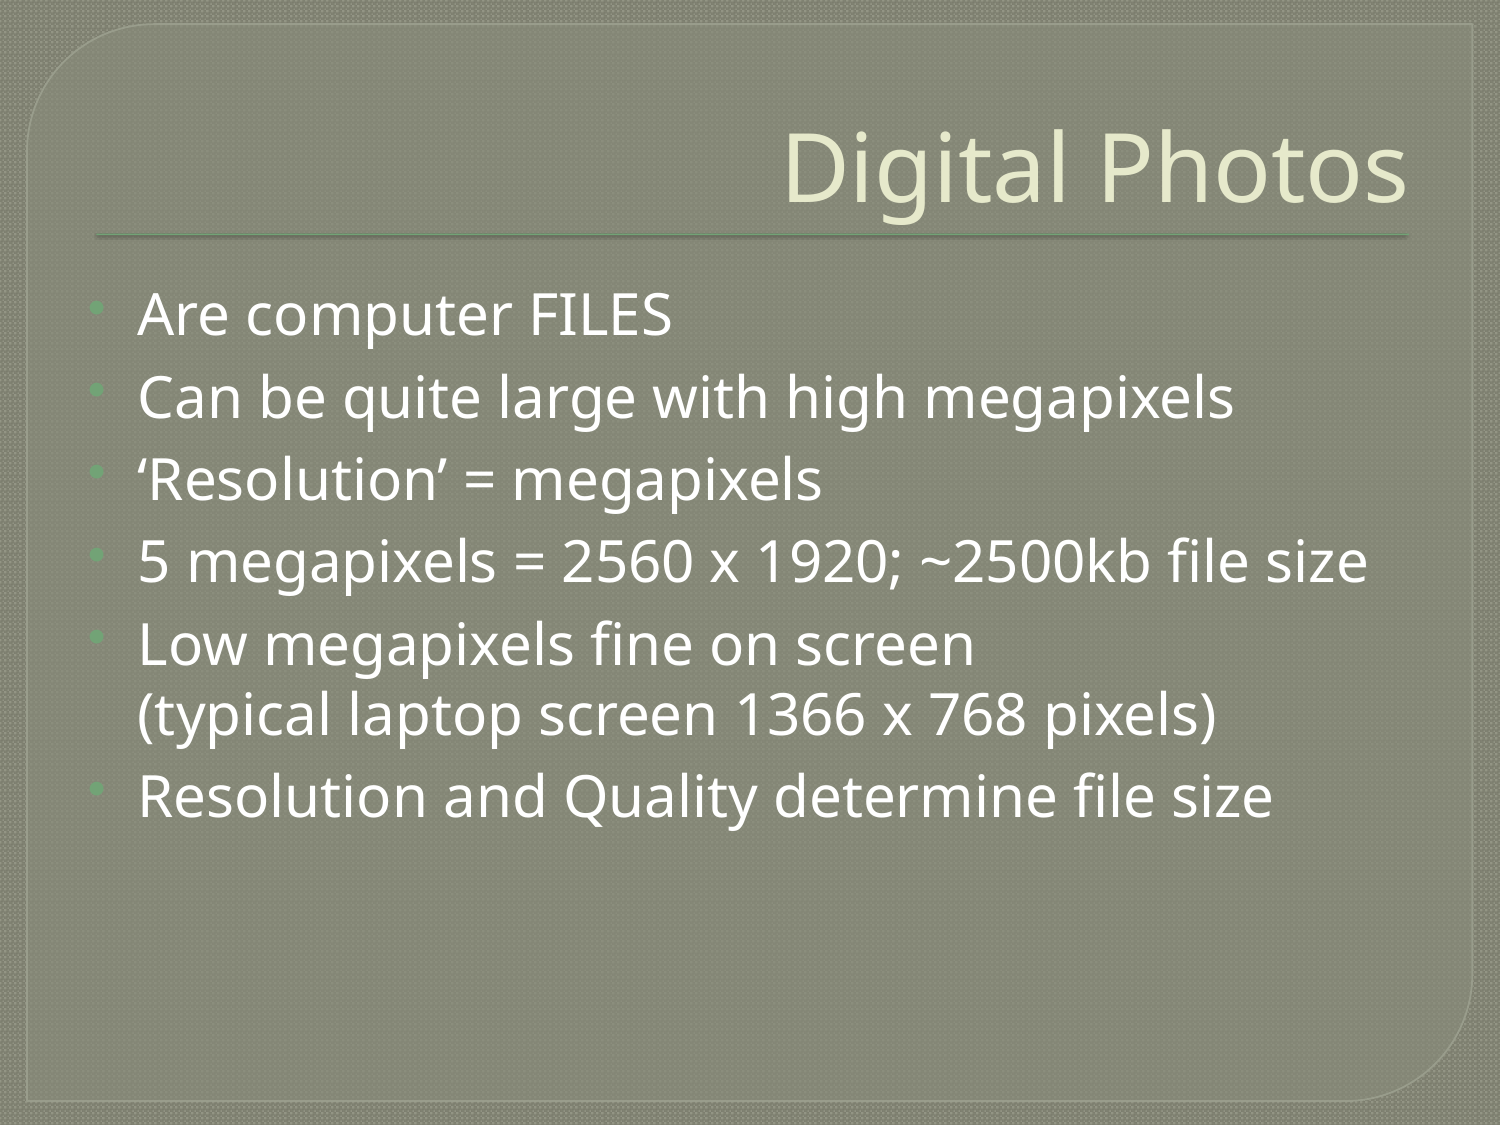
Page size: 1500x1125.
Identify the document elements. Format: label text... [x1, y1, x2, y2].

title Digital Photos [75, 41, 1425, 230]
list Are computer FILES Can be quite large with high megapixels ‘Resolution’ = megapixels 5 megapixels = 2560 x 1920; ~2500kb file size Low megapixels fine on screen (typical laptop screen 1366 x 768 pixels) Resolution and Quality determine file size [75, 270, 1425, 1013]
